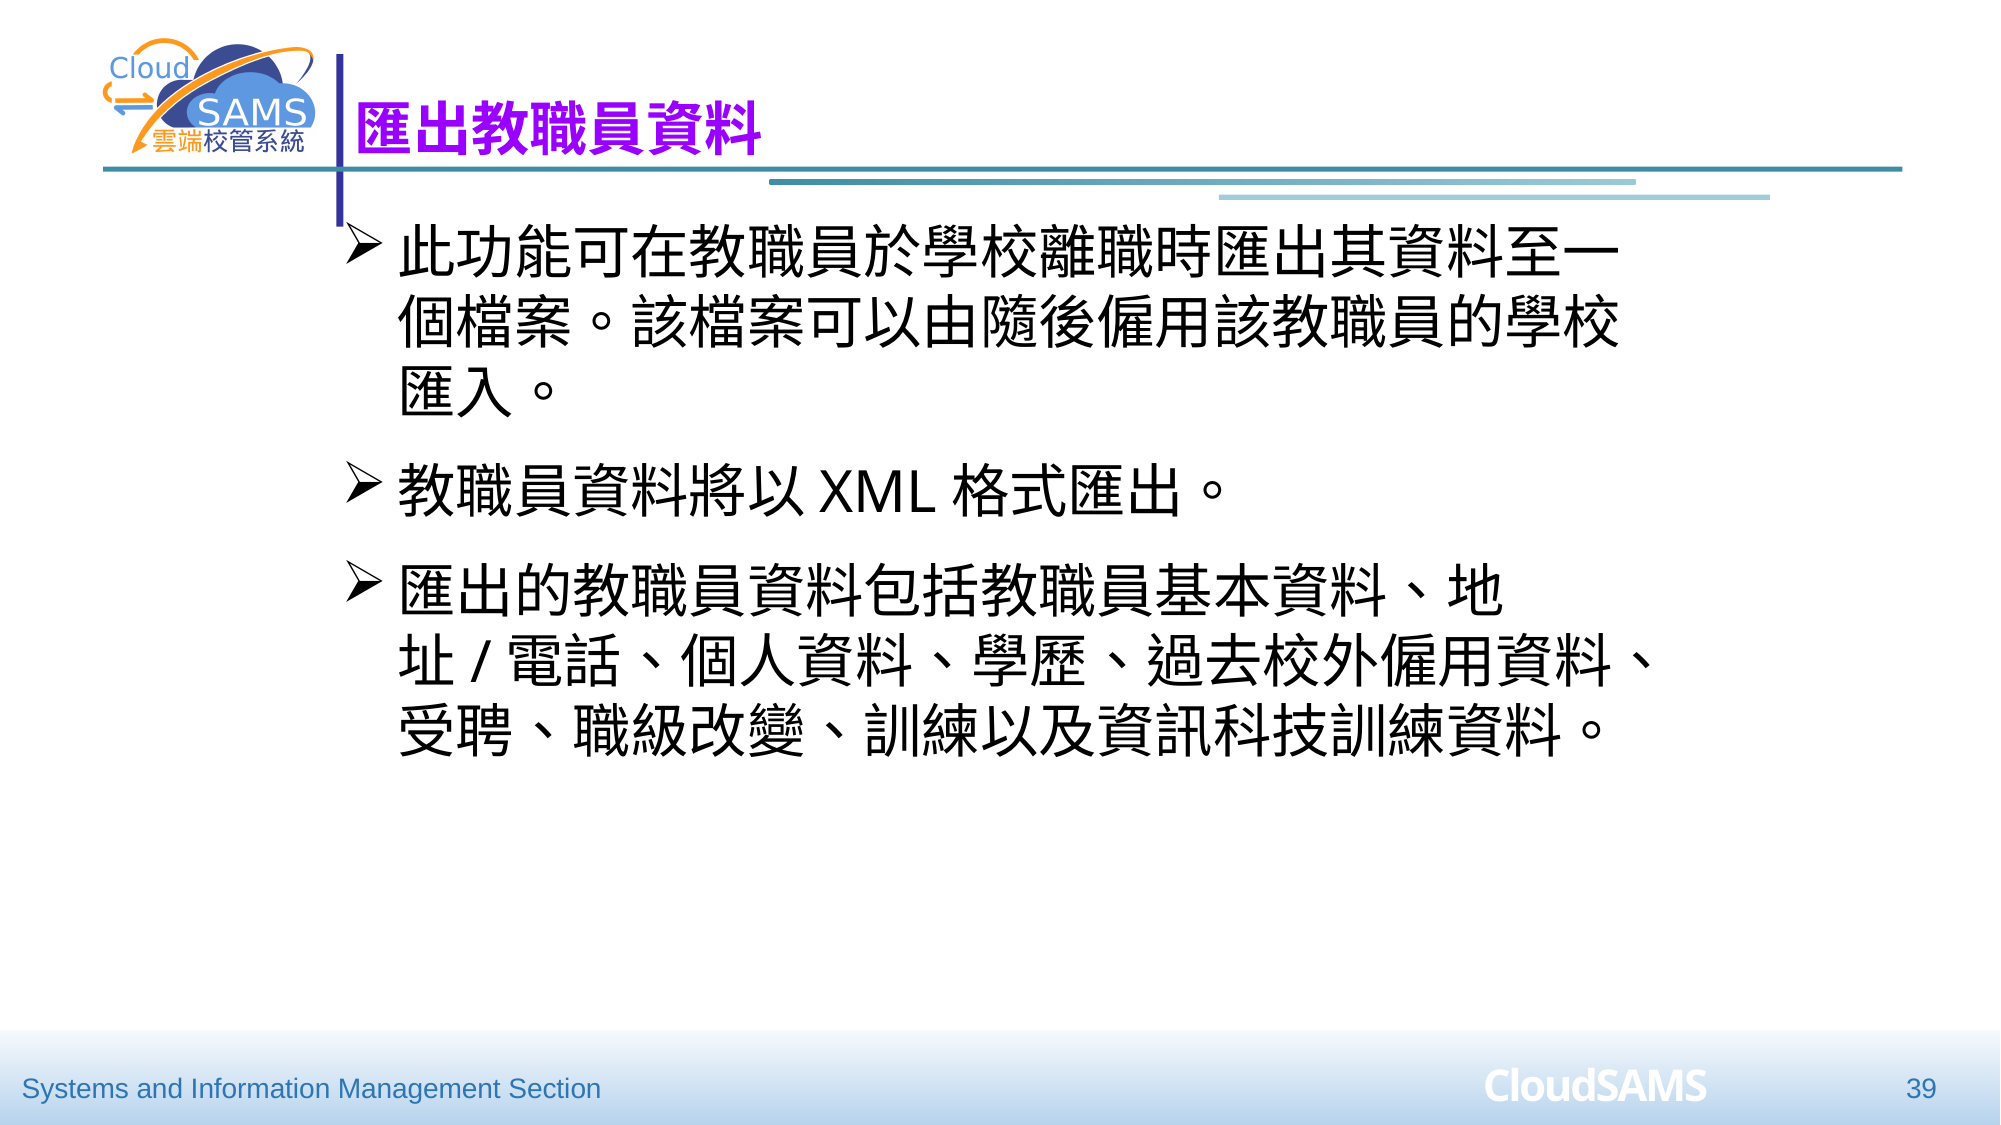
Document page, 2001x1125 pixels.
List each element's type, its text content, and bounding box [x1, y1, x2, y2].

picture [87, 7, 349, 175]
slide_number 39 [1755, 1063, 1952, 1125]
text_box 此功能可在教職員於學校離職時匯出其資料至一個檔案。該檔案可以由隨後僱用該教職員的學校匯入。 教職員資料將以XML格式匯出。 匯出的教職員資料包括教職員基本資料、地址/電話、個人資料、學歷、過去校外僱用資料、受聘、職級改變、訓練以及資訊科技訓練資料。 [326, 208, 1650, 772]
title 匯出教職員資料 [340, 44, 1907, 170]
